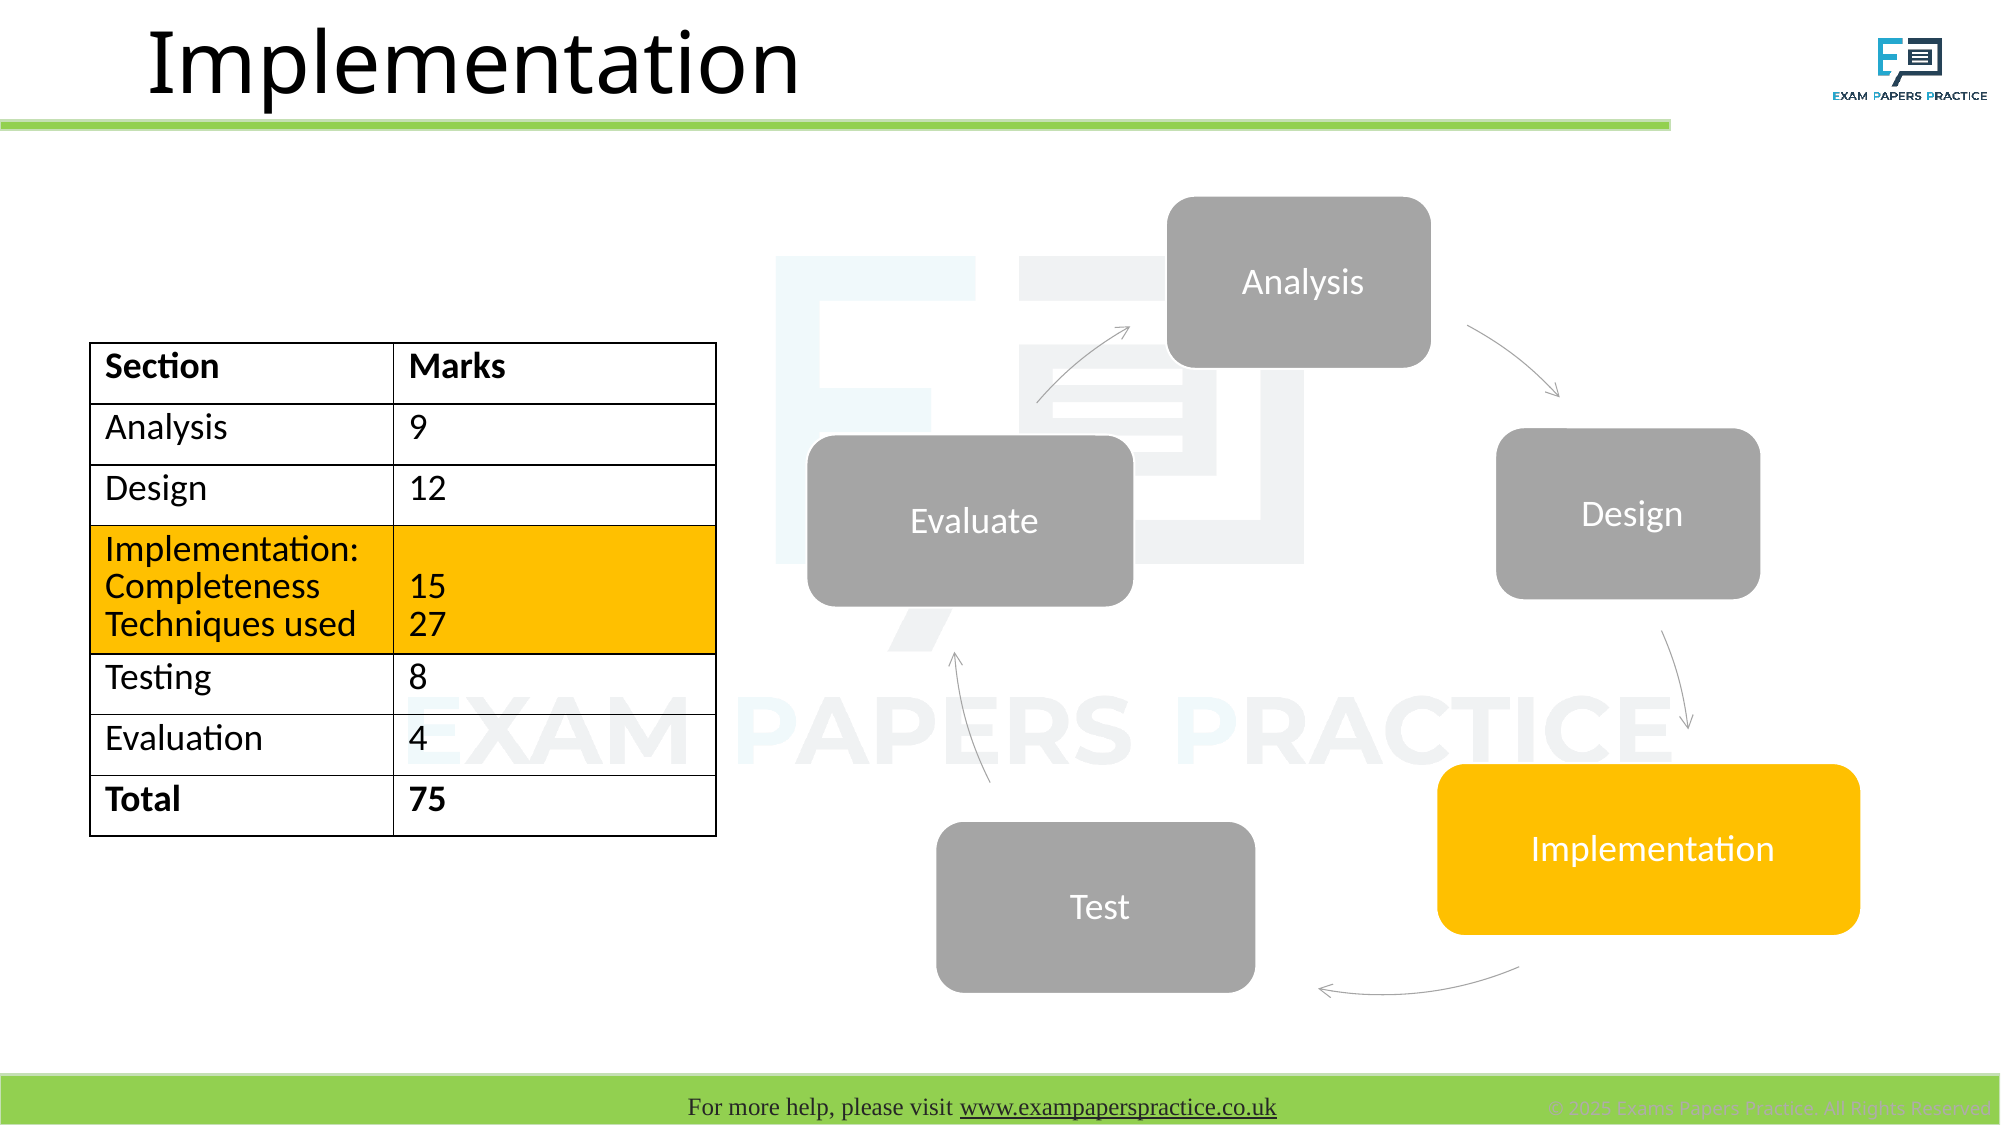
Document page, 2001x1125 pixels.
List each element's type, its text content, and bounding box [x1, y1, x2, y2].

table_cell 15 27 [394, 526, 452, 653]
table_cell 8 [394, 655, 452, 714]
table_cell Design [91, 466, 393, 525]
table_cell 12 [394, 466, 452, 525]
table_cell Implementation: Completeness Techniques used [91, 526, 393, 653]
table_cell Total [91, 776, 393, 835]
table_header Marks [394, 344, 452, 403]
table_cell 75 [394, 776, 452, 835]
table_cell Testing [91, 655, 393, 714]
table_cell 4 [394, 715, 452, 775]
title Implementation [132, 11, 1858, 121]
table_header Section [91, 344, 393, 403]
table_cell Analysis [91, 405, 393, 464]
table_cell Evaluation [91, 715, 393, 775]
table_cell 9 [394, 405, 452, 464]
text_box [452, 195, 2000, 1006]
